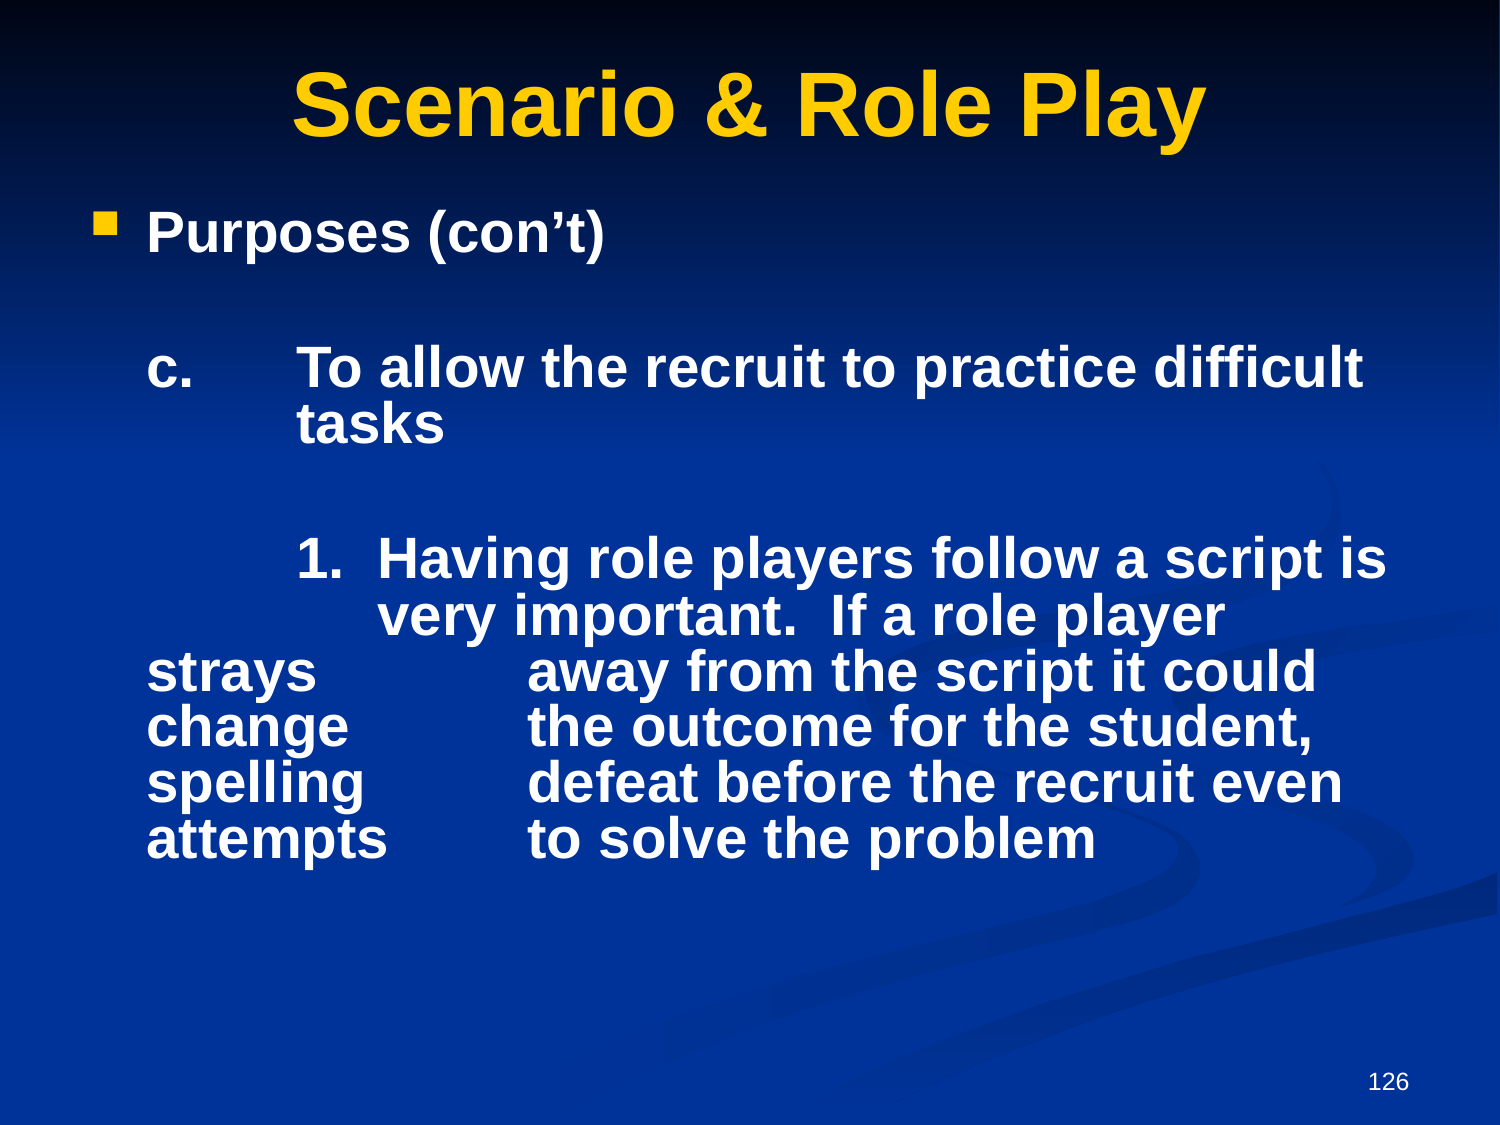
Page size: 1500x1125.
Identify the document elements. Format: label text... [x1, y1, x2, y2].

list Purposes (con’t) c. To allow the recruit to practice difficult tasks 1. Having role players follow a script is very important. If a role player strays away from the script it could change the outcome for the student, spelling defeat before the recruit even attempts to solve the problem [74, 199, 1426, 951]
title Scenario & Role Play [74, 0, 1426, 199]
slide_number 126 [1074, 1024, 1426, 1104]
